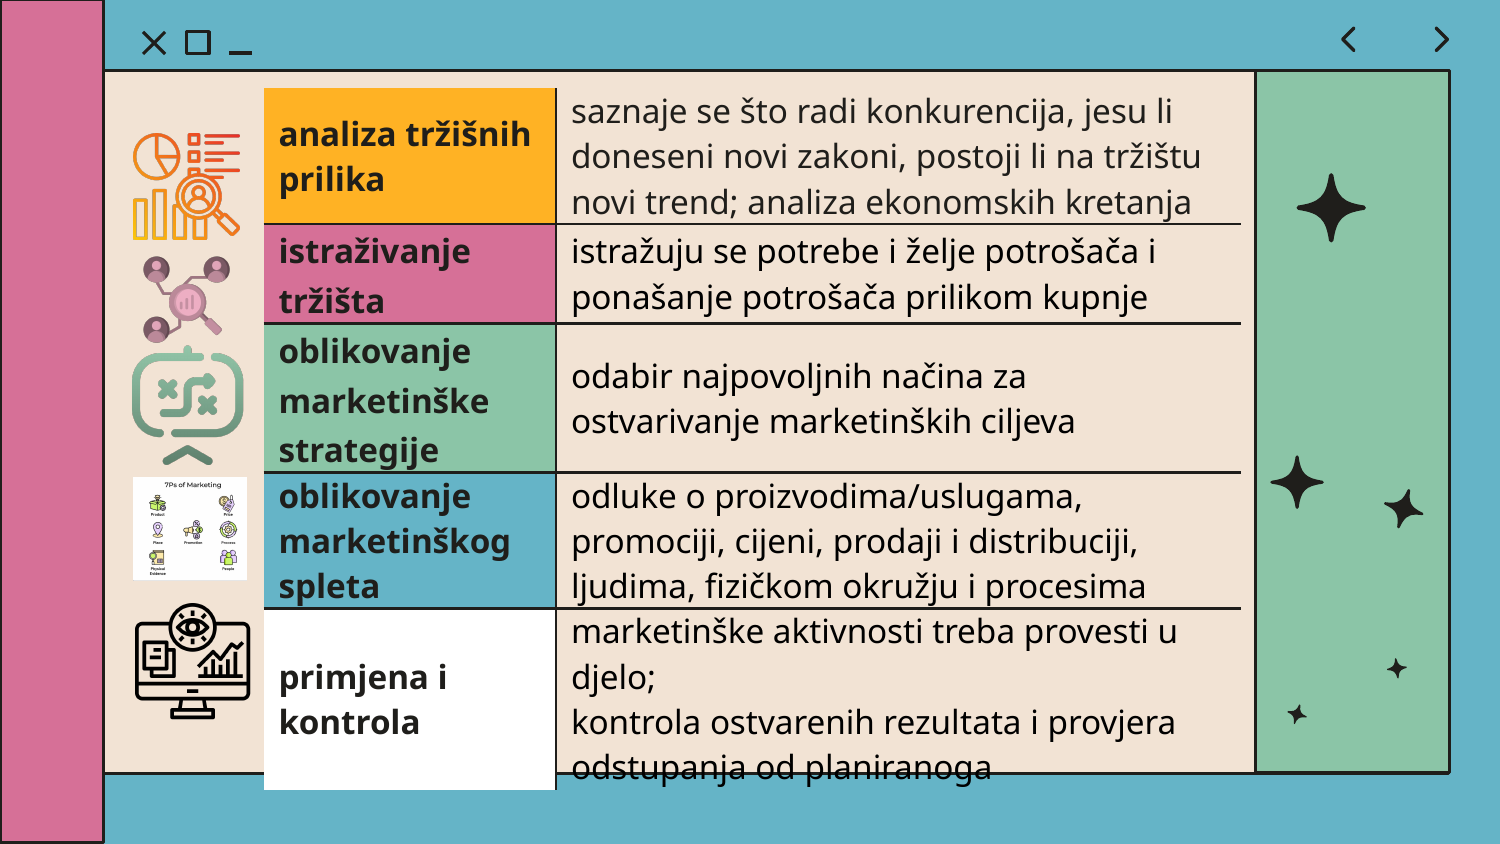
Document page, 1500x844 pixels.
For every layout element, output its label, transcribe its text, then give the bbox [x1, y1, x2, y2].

table_cell oblikovanje marketinškog spleta [264, 474, 555, 607]
text_box [1435, 27, 1449, 52]
table_cell marketinške aktivnosti treba provesti u djelo; kontrola ostvarenih rezul­tata i provjera odstupanja od planiranoga [557, 610, 1241, 790]
table_header analiza tržišnih prilika [264, 88, 555, 223]
table_header saznaje se što radi konkurencija, jesu li doneseni novi zakoni, postoji li na tržištu novi trend; analiza ekonomskih kretanja [557, 88, 1241, 223]
table_cell istraživanje tržišta [264, 225, 555, 322]
table_cell primjena i kontrola [264, 610, 555, 790]
table_cell oblikovanje marketinške strategije [264, 325, 555, 471]
picture [127, 477, 248, 581]
table_cell odluke o proizvodima/uslugama, promociji, cijeni, prodaji i distribuciji, ljudima, fizičkom okružju i procesima [557, 474, 1241, 607]
picture [132, 601, 253, 722]
picture [141, 254, 231, 344]
picture [127, 345, 248, 465]
picture [132, 133, 240, 240]
table_cell odabir najpovoljnih načina za ostvarivanje marketinških ciljeva [557, 325, 1241, 471]
table_cell istražuju se potrebe i želje potrošača i ponašanje potrošača prilikom kupnje [557, 225, 1241, 322]
text_box [1342, 27, 1355, 52]
